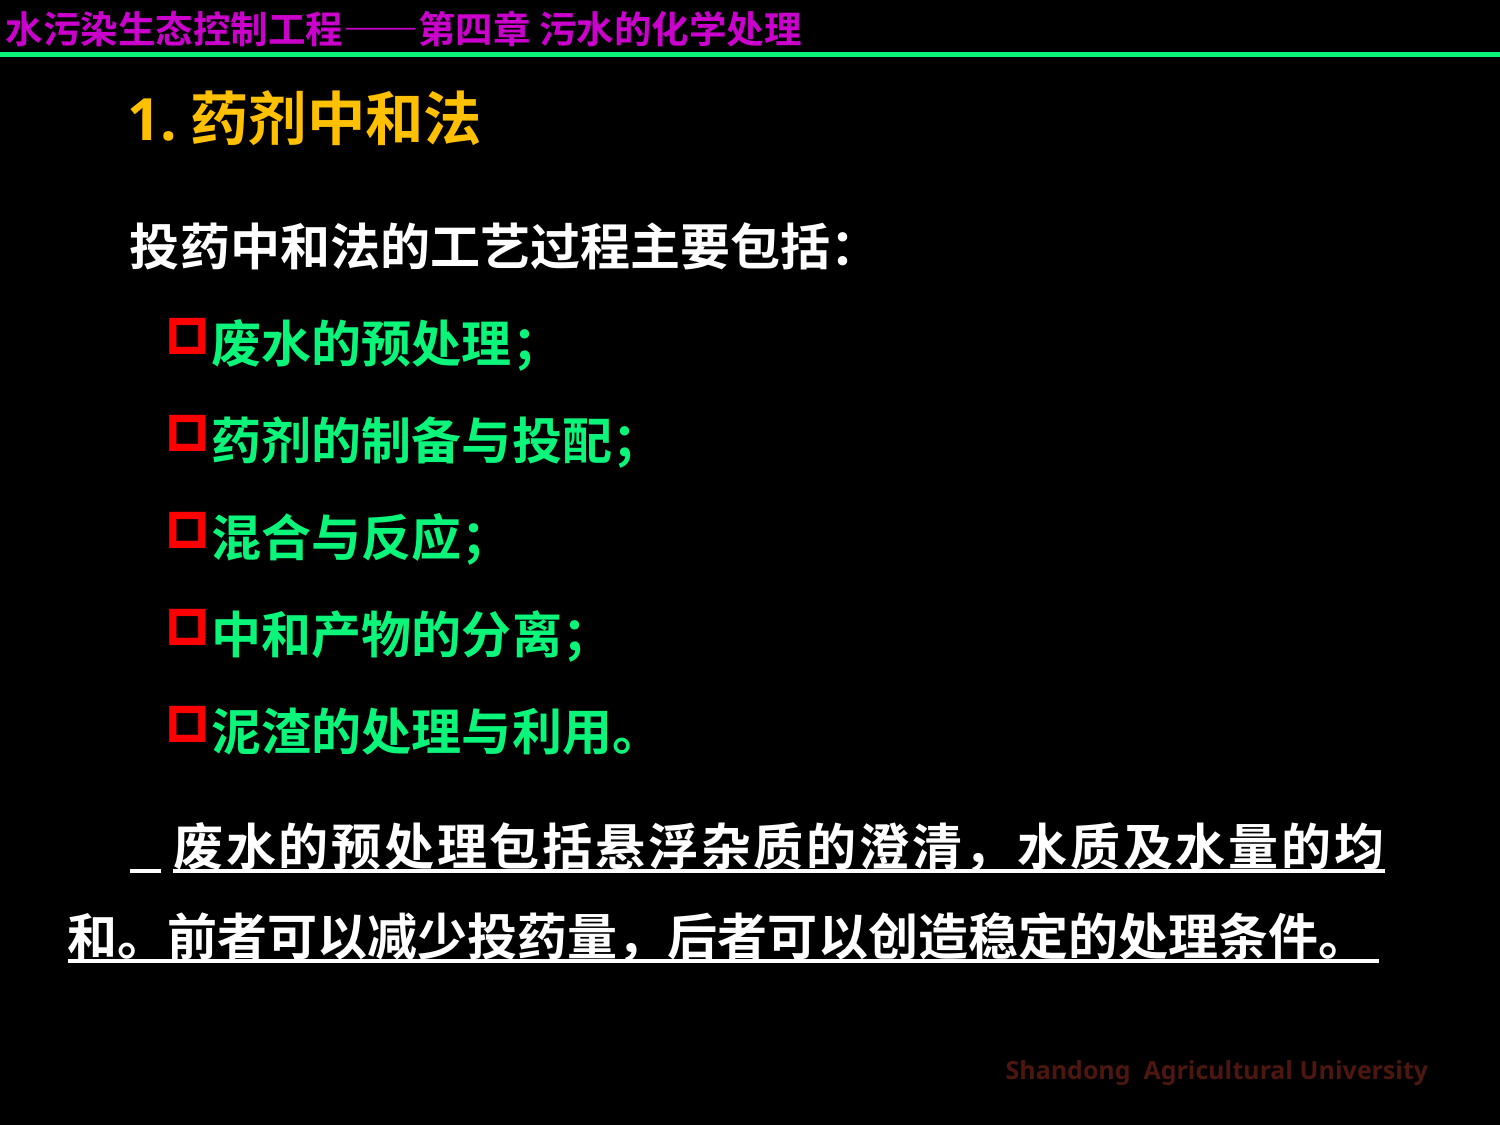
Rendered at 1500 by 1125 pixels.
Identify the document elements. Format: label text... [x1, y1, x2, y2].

title 1.药剂中和法 [112, 54, 1391, 181]
text_box 投药中和法的工艺过程主要包括： 废水的预处理； 药剂的制备与投配； 混合与反应； 中和产物的分离； 泥渣的处理与利用。 废水的预处理包括悬浮杂质的澄清，水质及水量的均和。前者可以减少投药量，后者可以创造稳定的处理条件。 [53, 196, 1400, 973]
